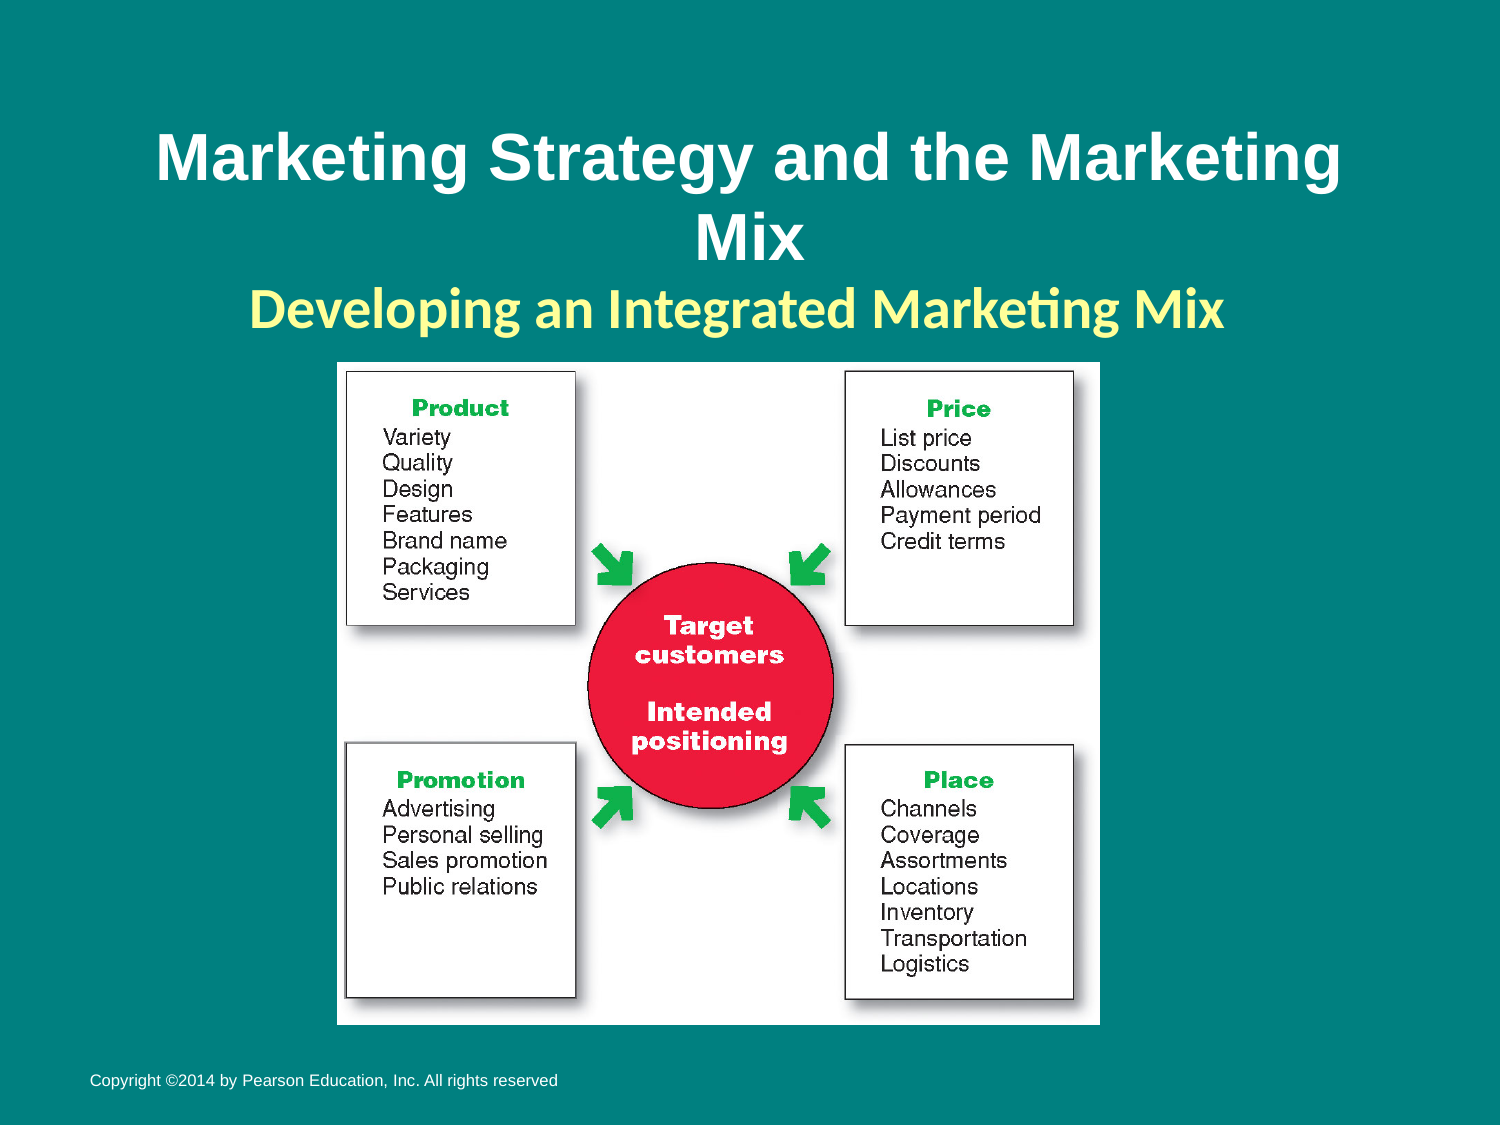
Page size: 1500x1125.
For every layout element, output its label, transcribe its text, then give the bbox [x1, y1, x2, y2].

list Developing an Integrated Marketing Mix [149, 262, 1326, 326]
title Marketing Strategy and the Marketing Mix [112, 99, 1388, 288]
text_box Copyright ©2014 by Pearson Education, Inc. All rights reserved [74, 1062, 825, 1098]
picture [337, 362, 1100, 1026]
